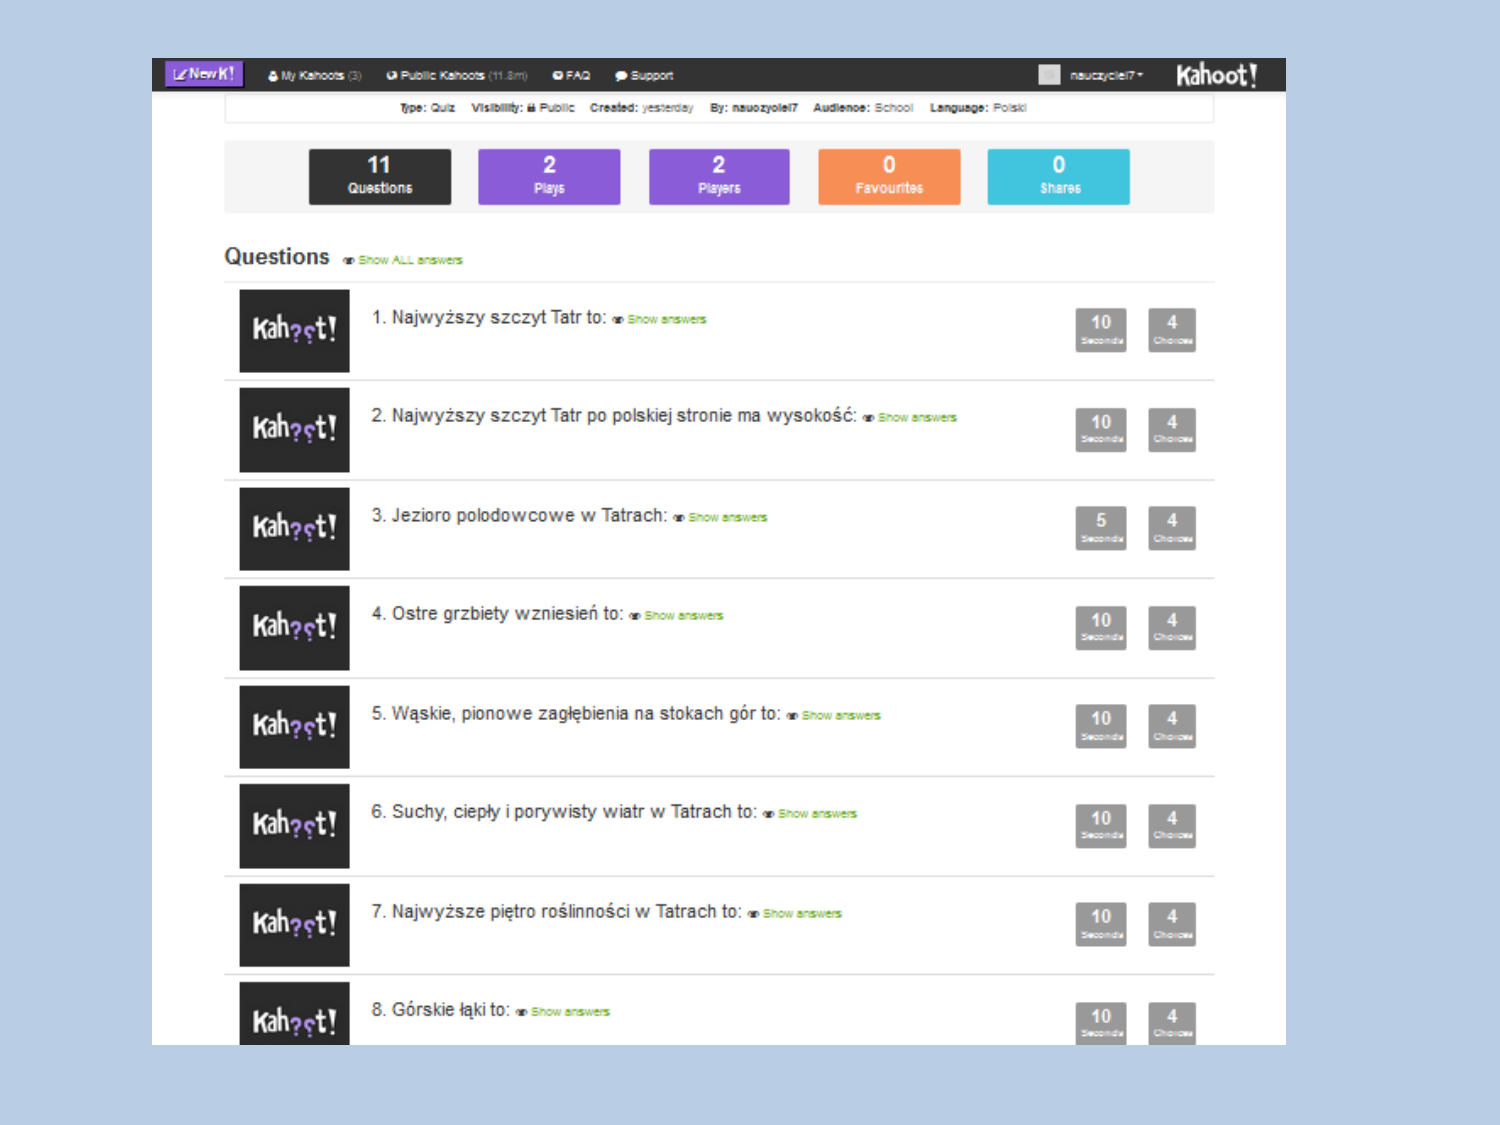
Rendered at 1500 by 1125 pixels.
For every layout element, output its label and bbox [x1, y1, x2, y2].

picture [152, 58, 1286, 1045]
